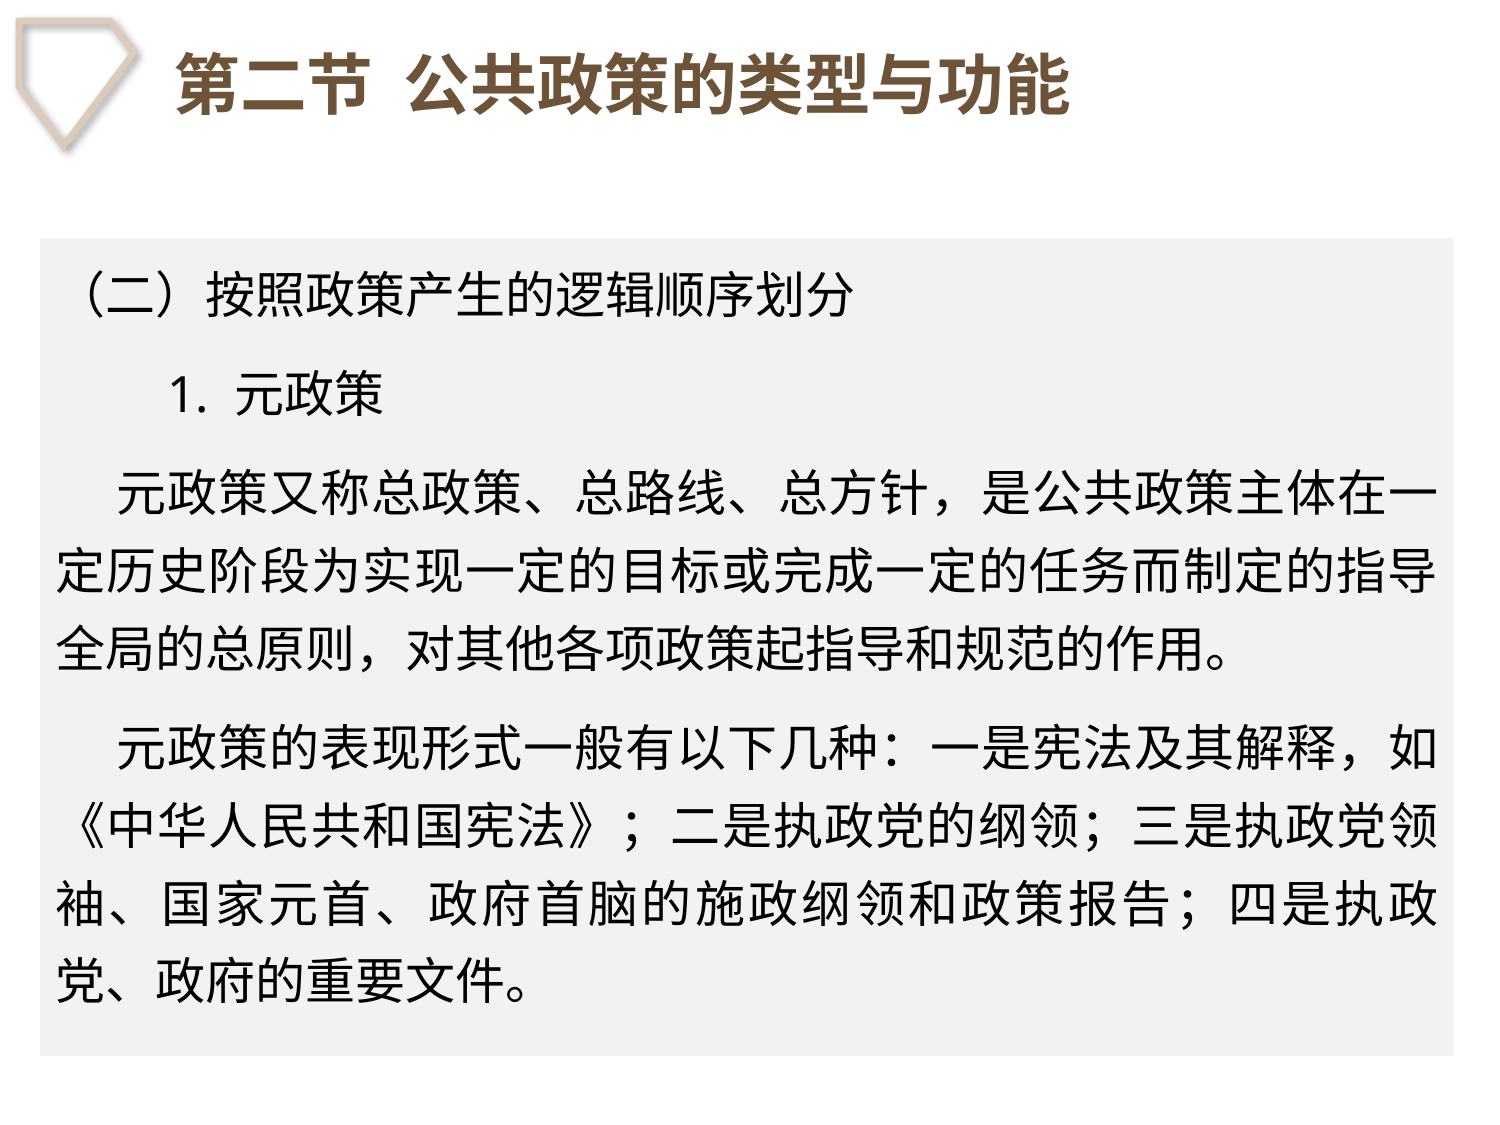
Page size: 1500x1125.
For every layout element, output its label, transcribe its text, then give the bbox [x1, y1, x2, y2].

title 第二节 公共政策的类型与功能 [158, 18, 1456, 159]
list （二）按照政策产生的逻辑顺序划分 1. 元政策 元政策又称总政策、总路线、总方针，是公共政策主体在一定历史阶段为实现一定的目标或完成一定的任务而制定的指导全局的总原则，对其他各项政策起指导和规范的作用。 元政策的表现形式一般有以下几种：一是宪法及其解释，如《中华人民共和国宪法》；二是执政党的纲领；三是执政党领袖、国家元首、政府首脑的施政纲领和政策报告；四是执政党、政府的重要文件。 [40, 238, 1454, 1057]
